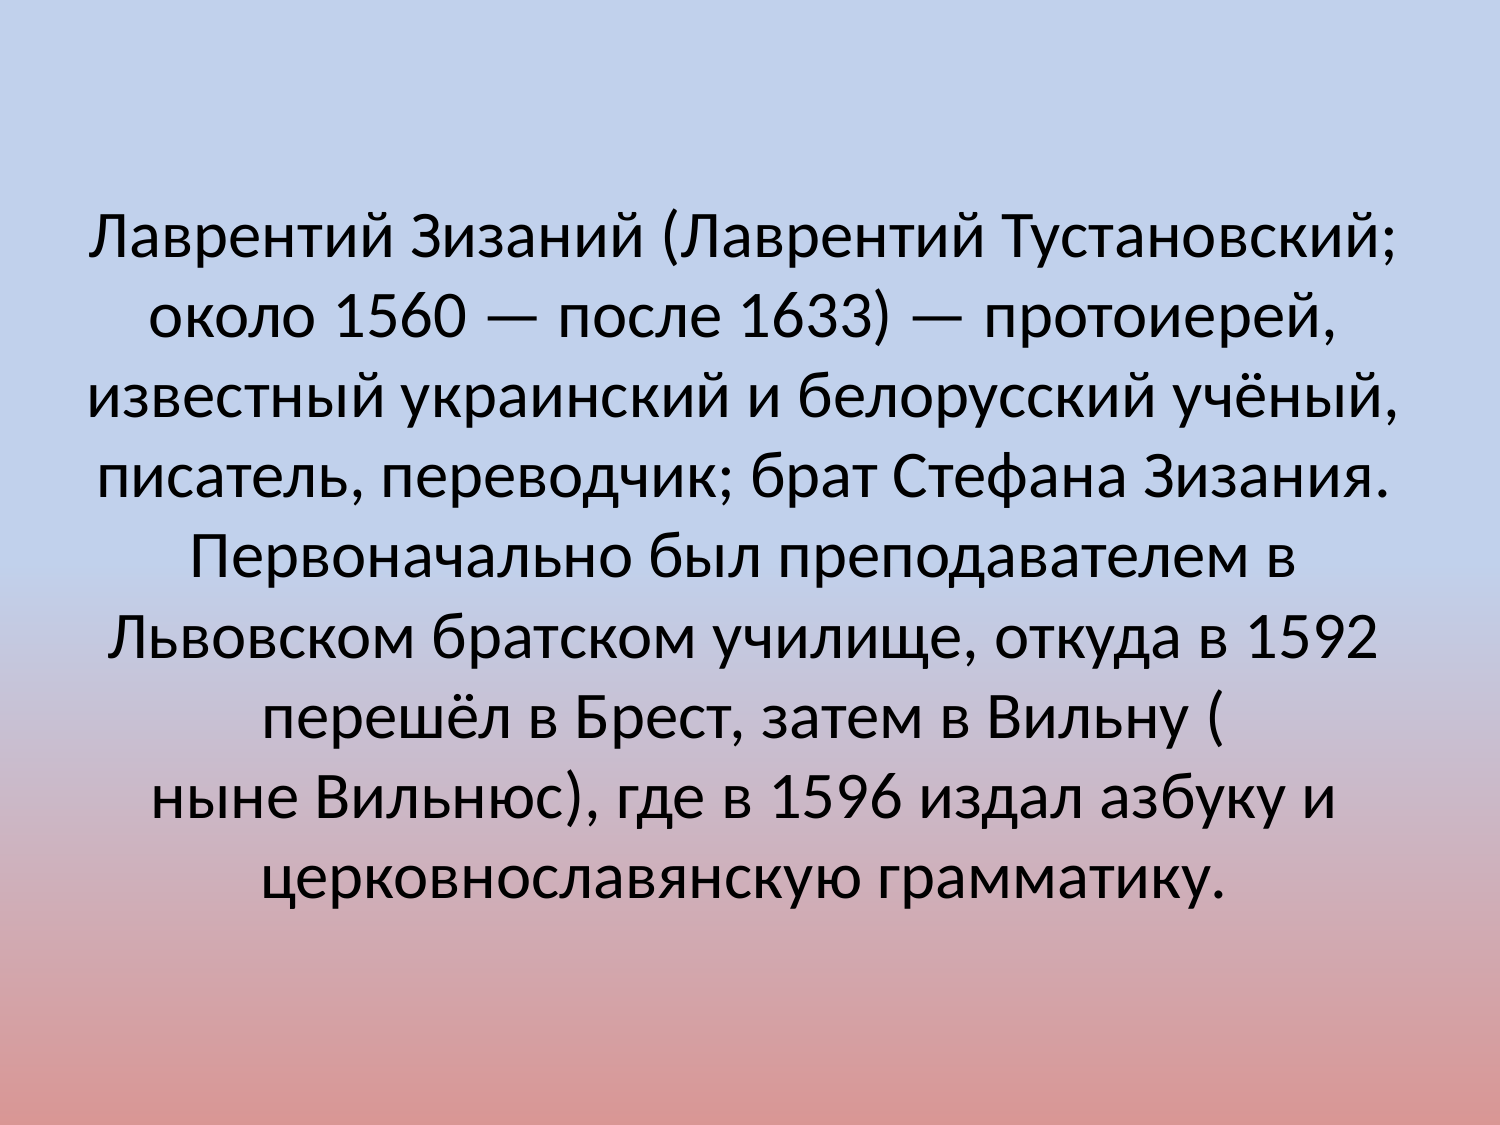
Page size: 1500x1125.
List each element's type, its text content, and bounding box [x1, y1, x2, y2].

subtitle Лаврентий Зизаний (Лаврентий Тустановский; около 1560 — после 1633) — протоиерей, известный украинский и белорусский учёный, писатель, переводчик; брат Стефана Зизания. Первоначально был преподавателем в Львовском братском училище, откуда в 1592 перешёл в Брест, затем в Вильну ( ныне Вильнюс), где в 1596 издал азбуку и церковнославянскую грамматику. [29, 90, 1459, 1059]
